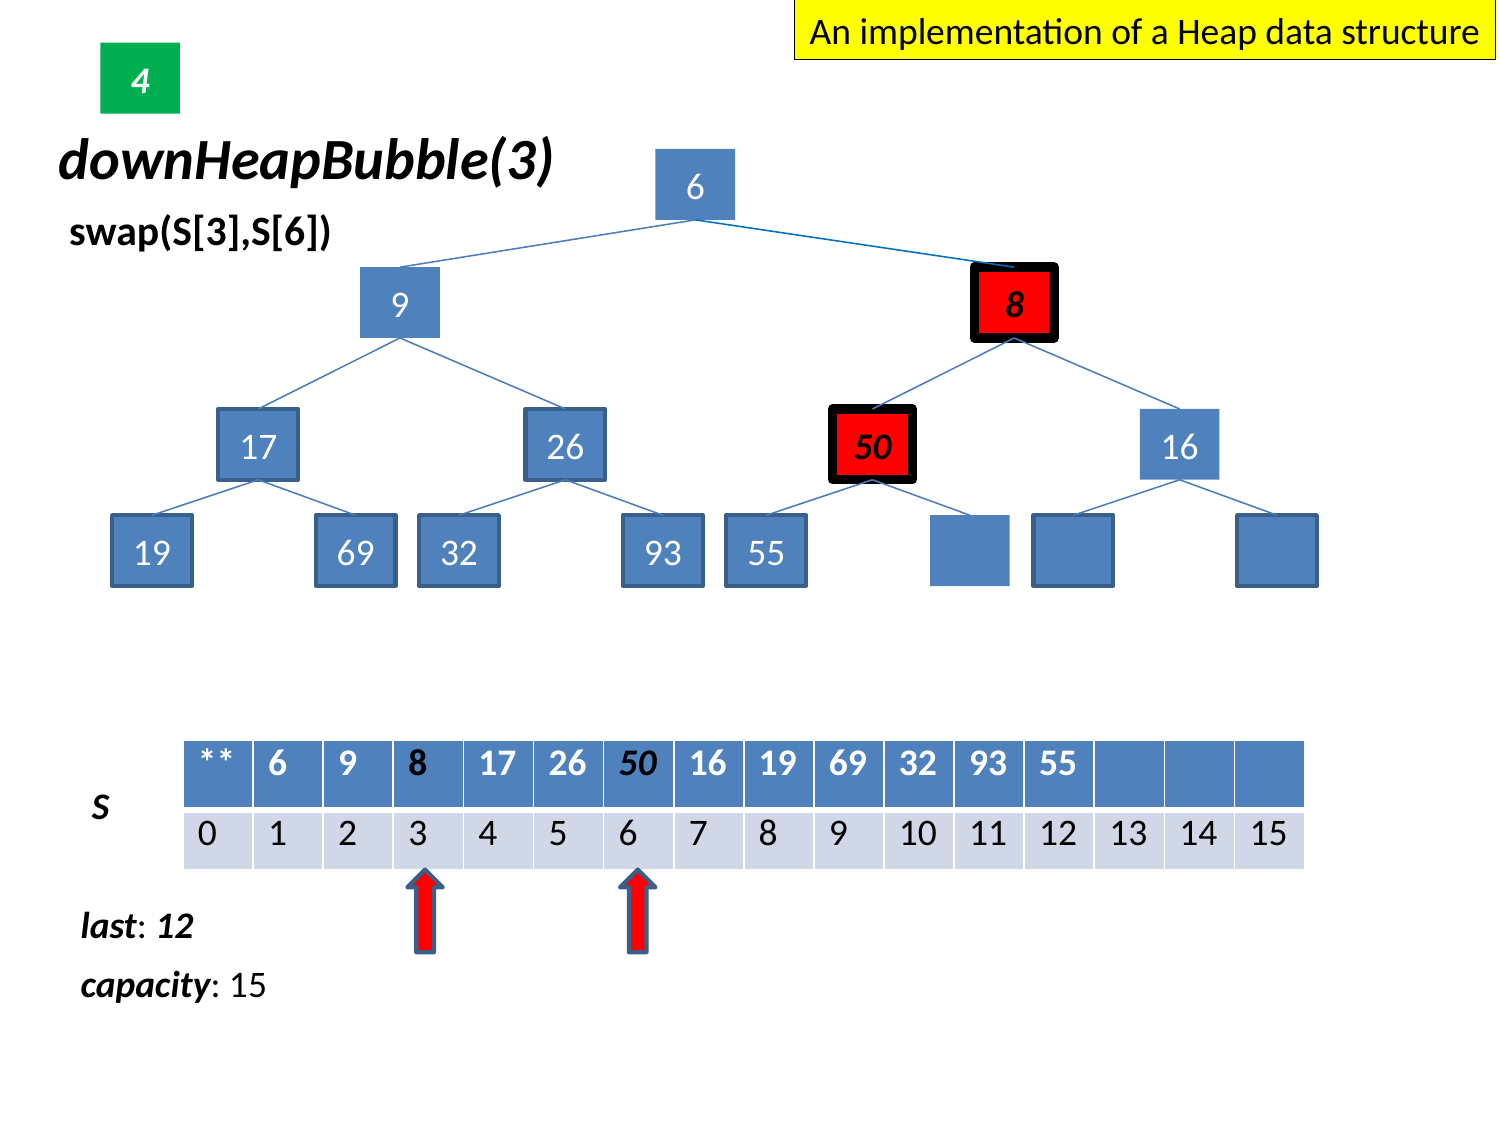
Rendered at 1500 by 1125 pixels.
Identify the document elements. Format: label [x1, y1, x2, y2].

table_header [1165, 741, 1234, 807]
table_cell [955, 813, 1023, 869]
table_cell [394, 813, 463, 869]
text_box [794, 0, 1496, 60]
table_header [1025, 741, 1093, 807]
table_cell [745, 813, 813, 869]
table_header [604, 741, 673, 807]
table_header [394, 741, 463, 807]
table_cell [464, 813, 533, 869]
text_box [65, 893, 283, 1012]
table_cell [815, 813, 883, 869]
table_cell [254, 813, 322, 869]
table_cell [1165, 813, 1234, 869]
table_header [324, 741, 392, 807]
table_cell [1095, 813, 1164, 869]
text_box [618, 867, 658, 955]
table_header [534, 741, 603, 807]
table_cell [885, 813, 953, 869]
text_box [405, 867, 445, 955]
table_cell [184, 813, 252, 869]
table_cell [1235, 813, 1304, 869]
table_header [464, 741, 533, 807]
table_cell [534, 813, 603, 869]
table_header [675, 741, 743, 807]
table_header [1095, 741, 1164, 807]
text_box [44, 41, 1318, 587]
table_cell [1025, 813, 1093, 869]
table_cell [675, 813, 743, 869]
table_header [745, 741, 813, 807]
table_header [885, 741, 953, 807]
table_cell [604, 813, 673, 869]
text_box [77, 775, 125, 835]
table_cell [324, 813, 392, 869]
table_header [955, 741, 1023, 807]
table_header [815, 741, 883, 807]
table_header [1235, 741, 1304, 807]
table_header [184, 741, 252, 807]
table_header [254, 741, 322, 807]
